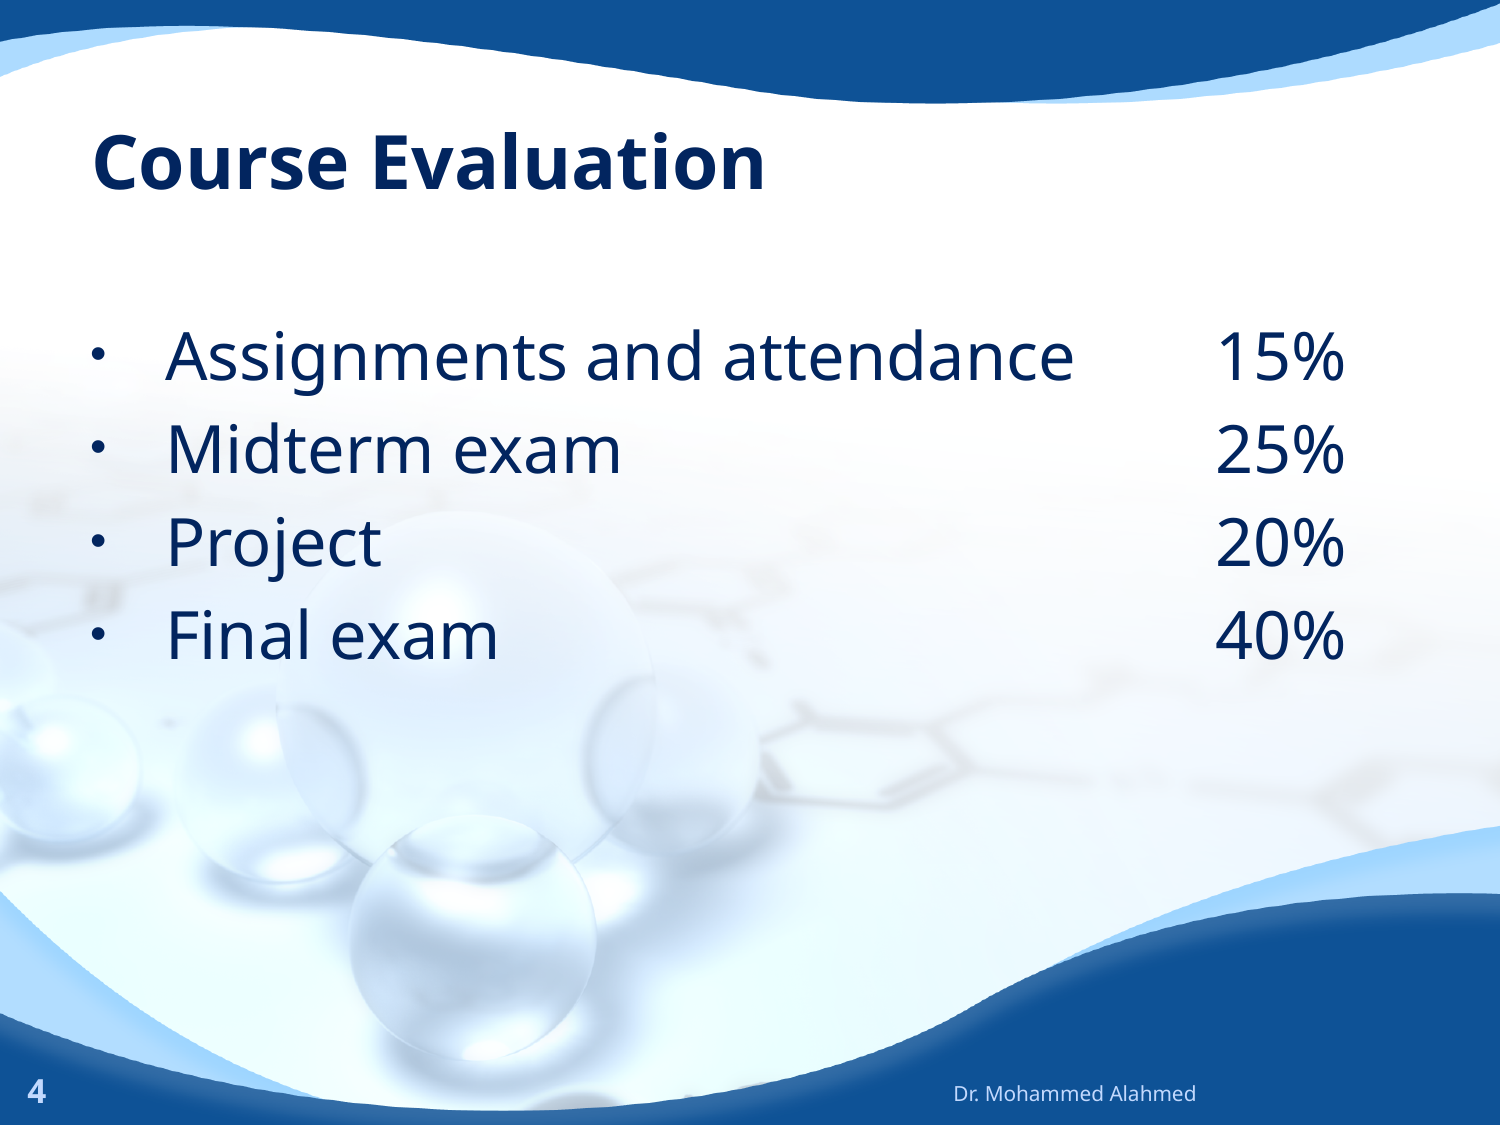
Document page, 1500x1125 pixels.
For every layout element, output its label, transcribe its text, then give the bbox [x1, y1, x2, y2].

title Course Evaluation [76, 107, 1427, 213]
footer Dr. Mohammed Alahmed [837, 1073, 1313, 1125]
list Assignments and attendance 15% Midterm exam 25% Project 20% Final exam 40% [75, 212, 1425, 1005]
slide_number 4 [12, 1062, 363, 1123]
picture [0, 0, 1500, 1125]
